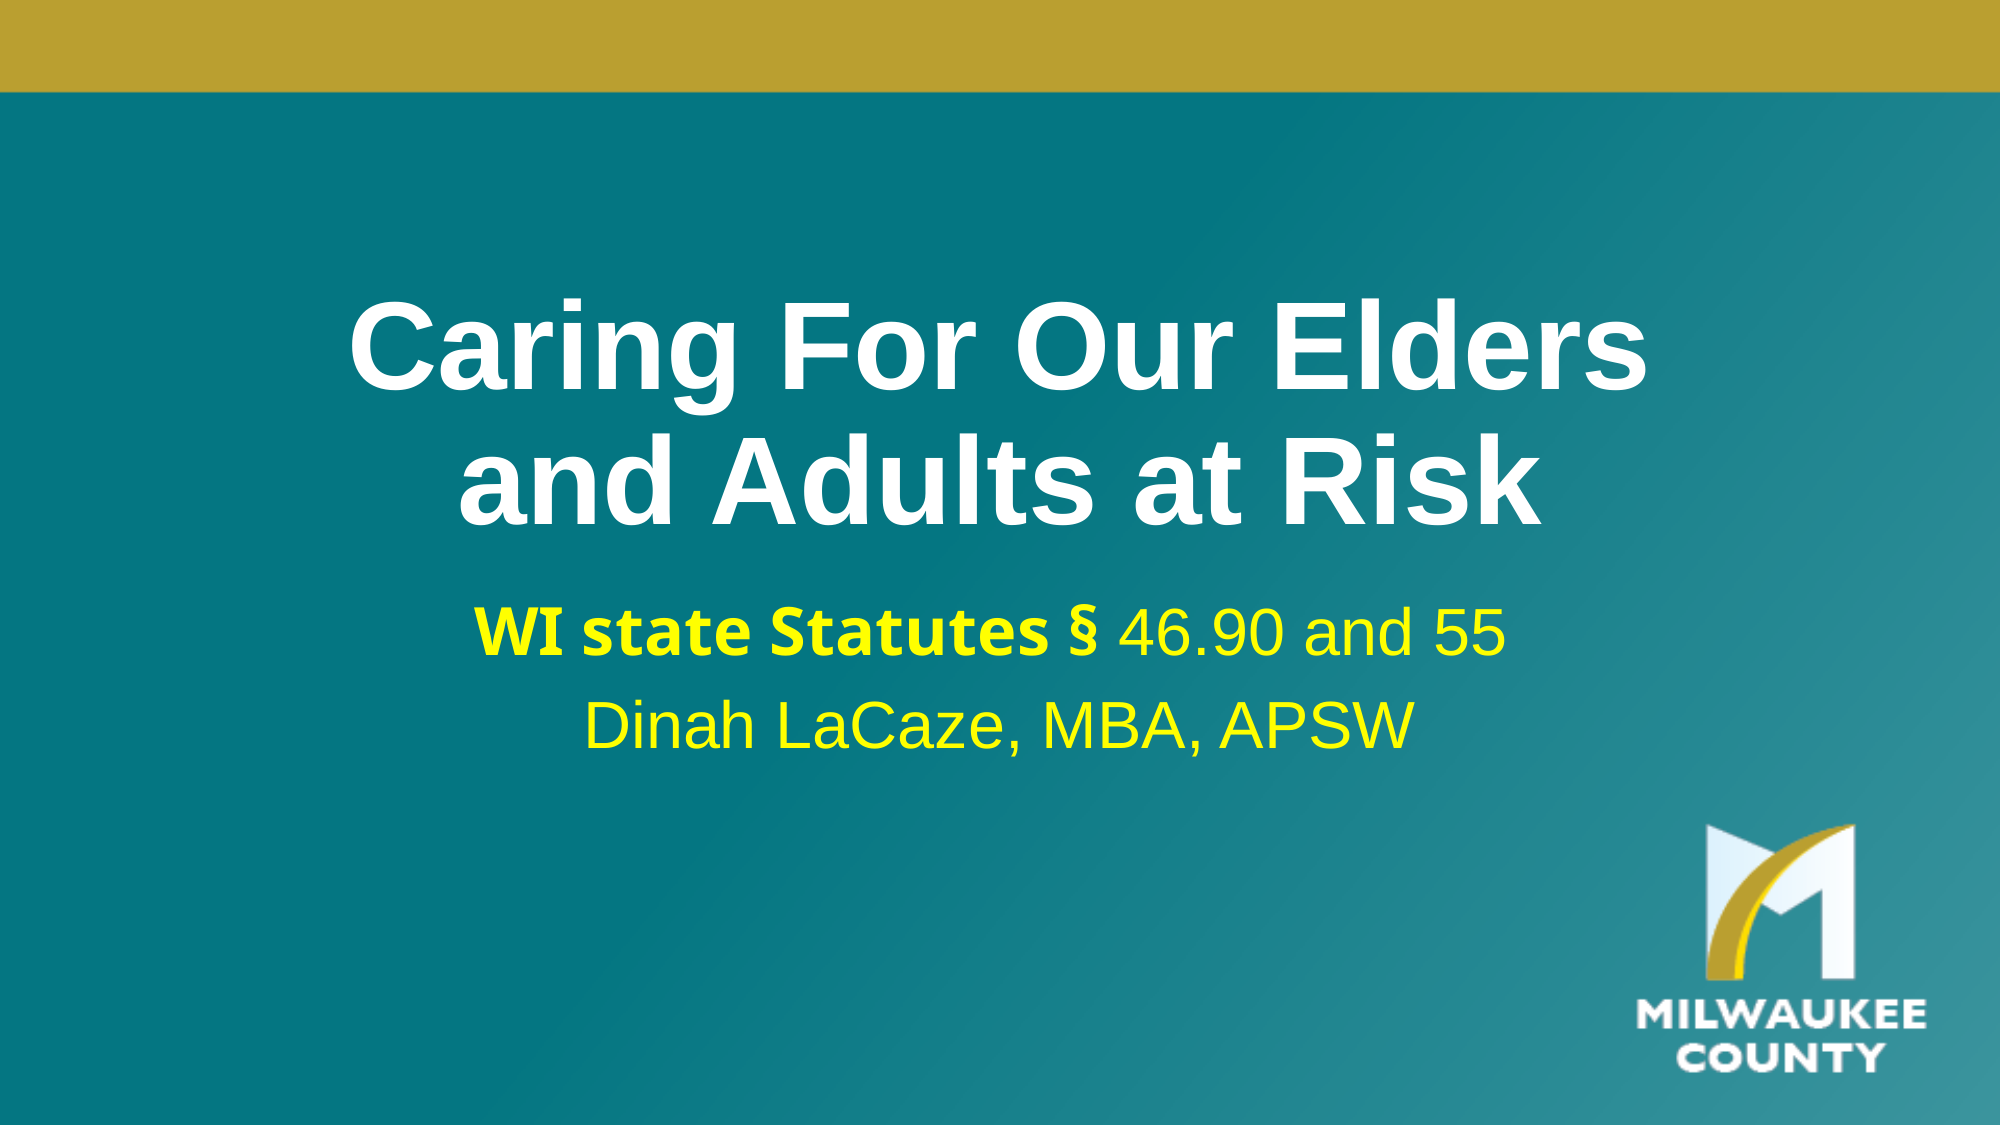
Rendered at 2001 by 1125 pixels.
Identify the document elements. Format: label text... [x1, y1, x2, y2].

list WI state Statutes § 46.90 and 55 Dinah LaCaze, MBA, APSW [249, 590, 1751, 863]
picture [0, 0, 2000, 1125]
title Caring For Our Elders and Adults at Risk [249, 183, 1751, 560]
